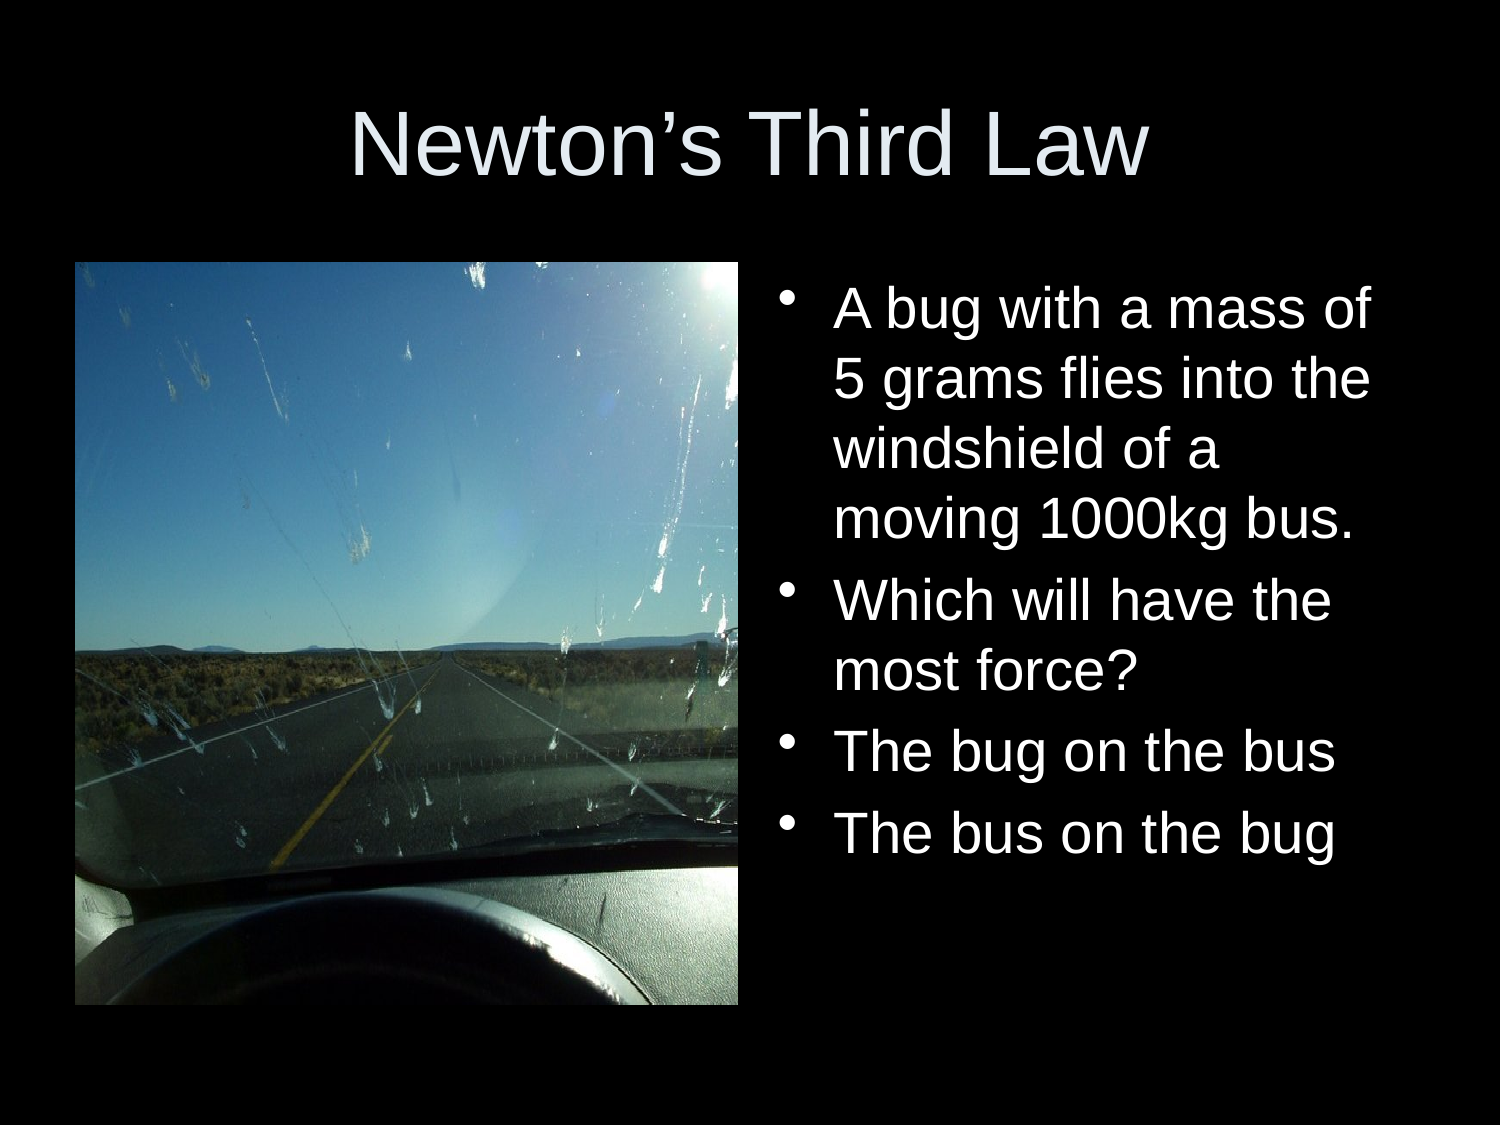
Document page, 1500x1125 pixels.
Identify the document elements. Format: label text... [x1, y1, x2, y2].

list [74, 262, 738, 1006]
list A bug with a mass of 5 grams flies into the windshield of a moving 1000kg bus. Which will have the most force? The bug on the bus The bus on the bug [762, 262, 1426, 1006]
title Newton’s Third Law [74, 44, 1426, 233]
